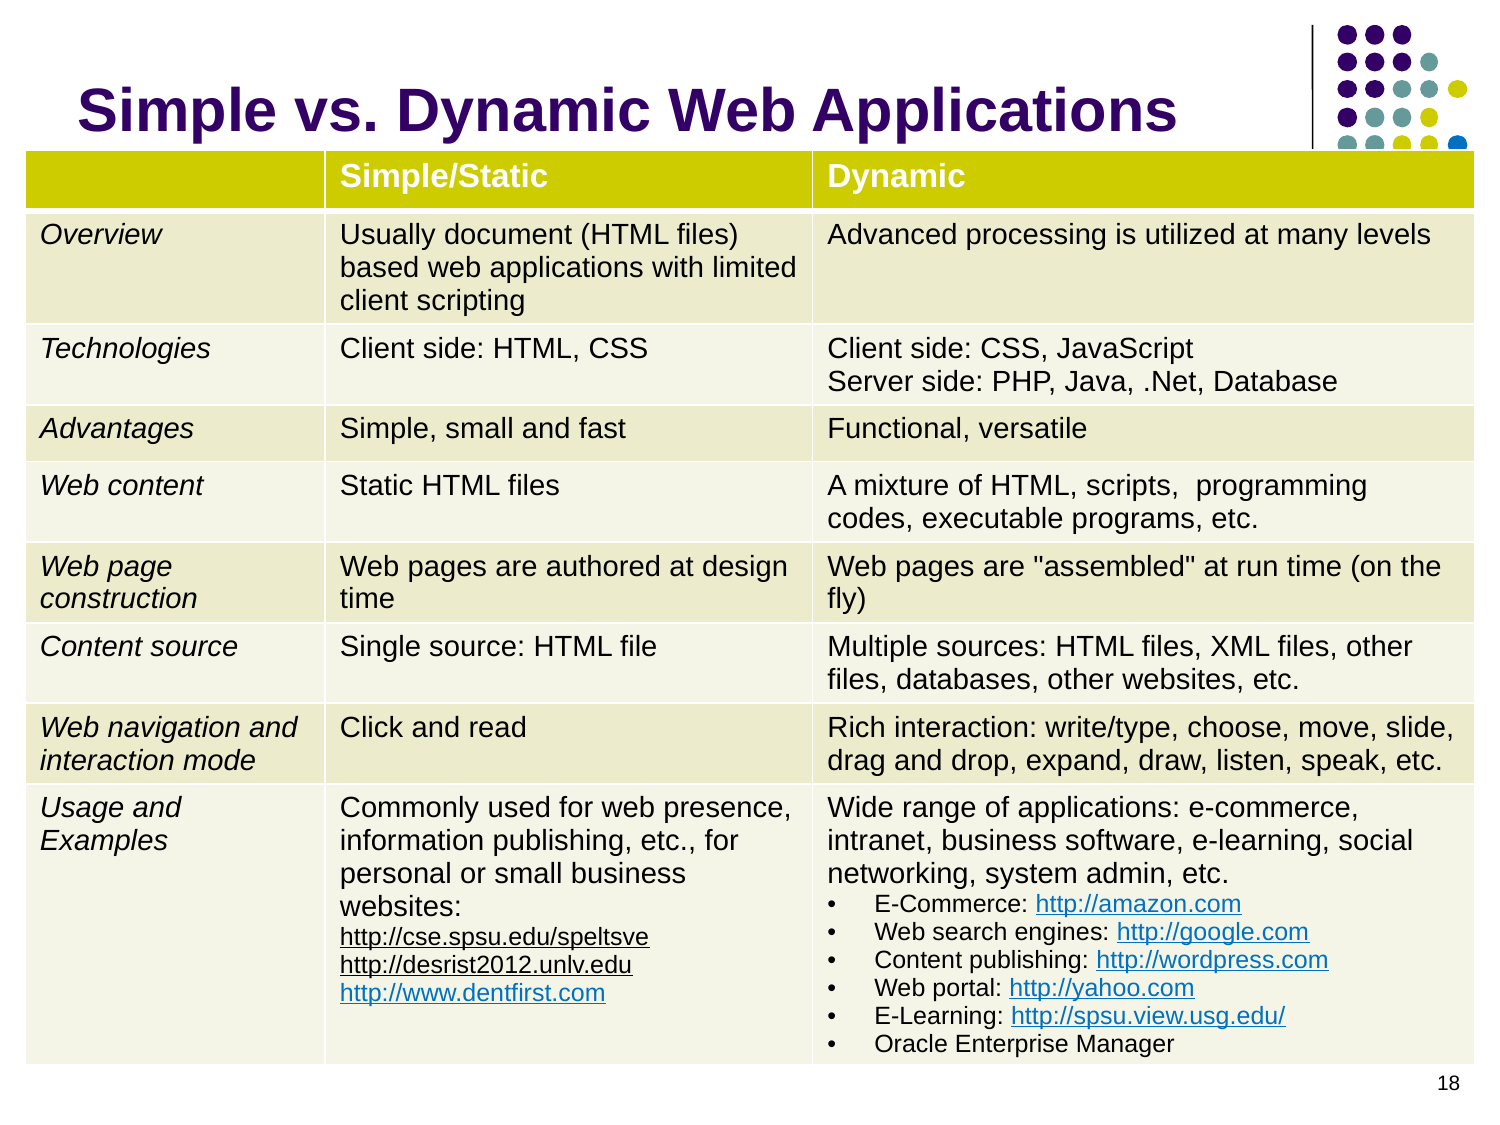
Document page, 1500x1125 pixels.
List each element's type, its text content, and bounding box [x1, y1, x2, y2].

table_cell Web content [26, 462, 324, 541]
table_cell Client side: HTML, CSS [326, 325, 812, 404]
table_cell Advantages [26, 406, 324, 461]
table_cell Rich interaction: write/type, choose, move, slide, drag and drop, expand, draw, listen, speak, etc. [813, 704, 1474, 783]
table_cell Functional, versatile [813, 406, 1474, 461]
table_cell Web pages are "assembled" at run time (on the fly) [813, 543, 1474, 622]
table_cell A mixture of HTML, scripts, programming codes, executable programs, etc. [813, 462, 1474, 541]
table_cell Click and read [326, 704, 812, 783]
table_cell Web pages are authored at design time [326, 543, 812, 622]
table_cell Wide range of applications: e-commerce, intranet, business software, e-learning, social networking, system admin, etc. E-Commerce: http://amazon.com Web search engines: http://google.com Content publishing: http://wordpress.com Web portal: http://yahoo.com E-Learning: http://spsu.view.usg.edu/ Oracle Enterprise Manager [813, 785, 1474, 1064]
table_cell Commonly used for web presence, information publishing, etc., for personal or small business websites: http://cse.spsu.edu/speltsve http://desrist2012.unlv.edu http://www.dentfirst.com [326, 785, 812, 1064]
table_cell Multiple sources: HTML files, XML files, other files, databases, other websites, etc. [813, 624, 1474, 702]
table_cell Technologies [26, 325, 324, 404]
table_cell Overview [26, 214, 324, 323]
table_cell Advanced processing is utilized at many levels [813, 214, 1474, 323]
table_cell Single source: HTML file [326, 624, 812, 702]
table_cell Client side: CSS, JavaScript Server side: PHP, Java, .Net, Database [813, 325, 1474, 404]
title Simple vs. Dynamic Web Applications [62, 62, 1313, 149]
table_cell Simple, small and fast [326, 406, 812, 461]
table_cell Content source [26, 624, 324, 702]
table_header [26, 151, 324, 208]
table_cell Static HTML files [326, 462, 812, 541]
table_cell Web page construction [26, 543, 324, 622]
table_header Dynamic [813, 151, 1474, 208]
table_cell Usage and Examples [26, 785, 324, 1064]
table_cell Usually document (HTML files) based web applications with limited client scripting [326, 214, 812, 323]
slide_number 18 [1124, 1066, 1476, 1125]
table_header Simple/Static [326, 151, 812, 208]
table_cell Web navigation and interaction mode [26, 704, 324, 783]
